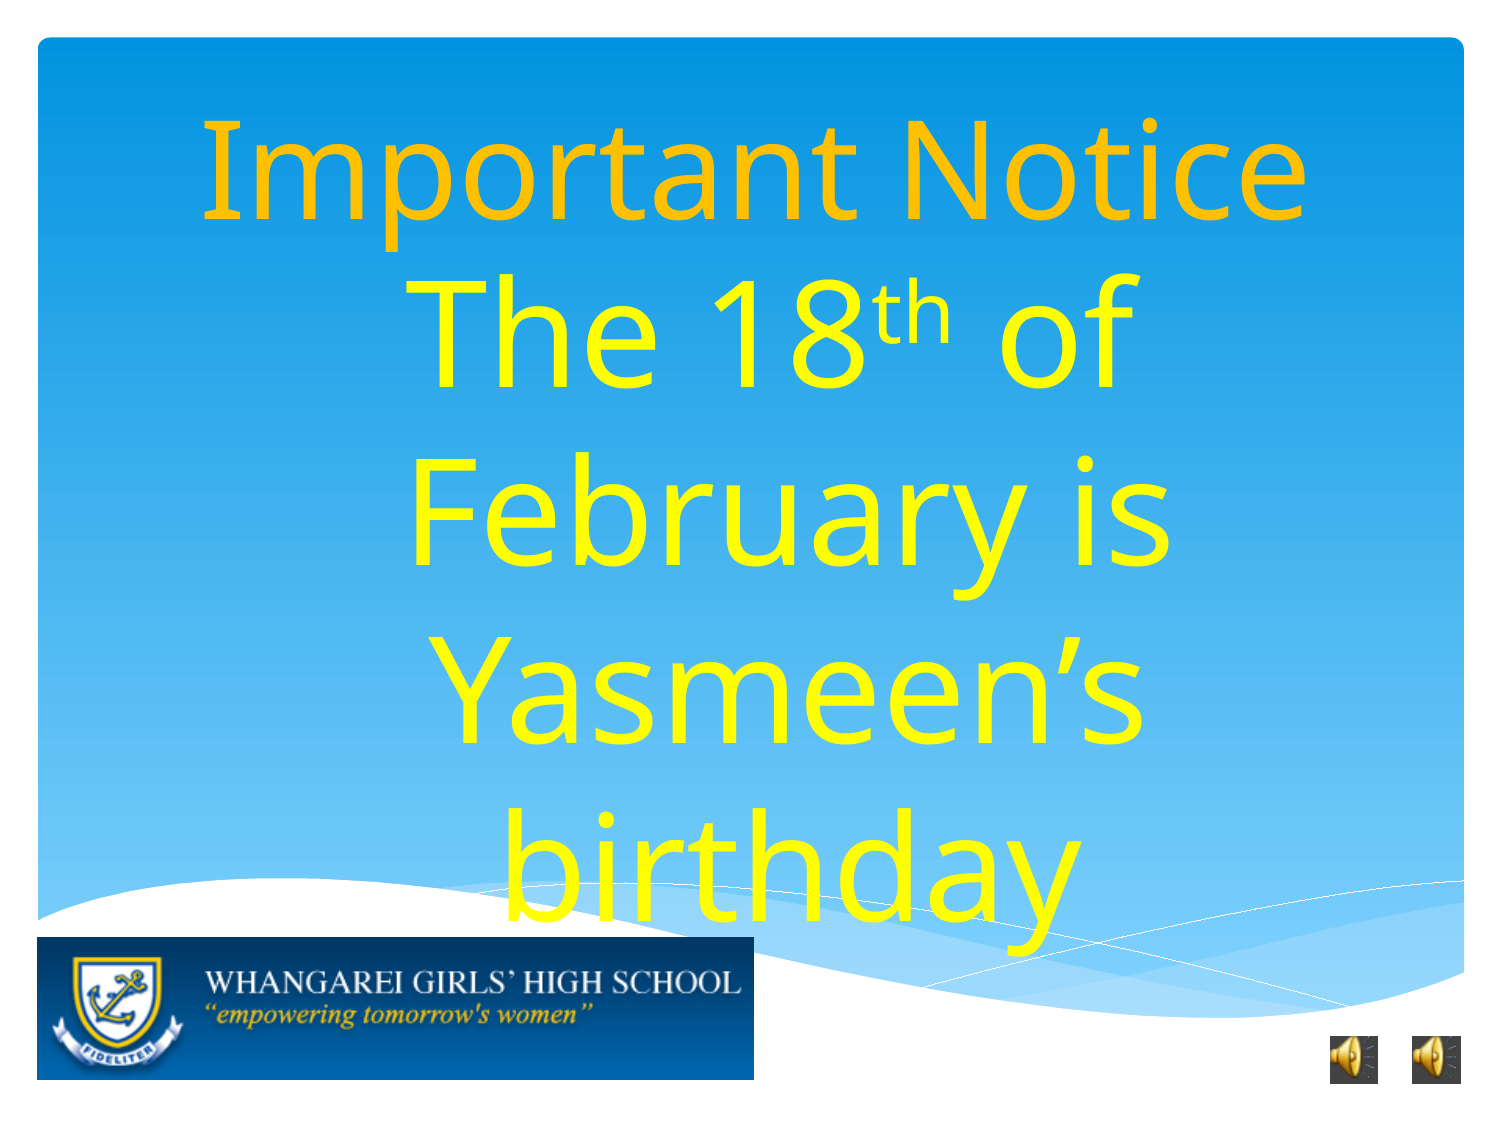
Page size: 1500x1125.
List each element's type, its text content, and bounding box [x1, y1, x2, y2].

text_box Important Notice [149, 37, 1362, 255]
text_box The 18th of February is Yasmeen’s birthday [149, 231, 1391, 963]
picture [1328, 1034, 1380, 1086]
picture [1411, 1034, 1462, 1086]
picture [37, 937, 754, 1080]
